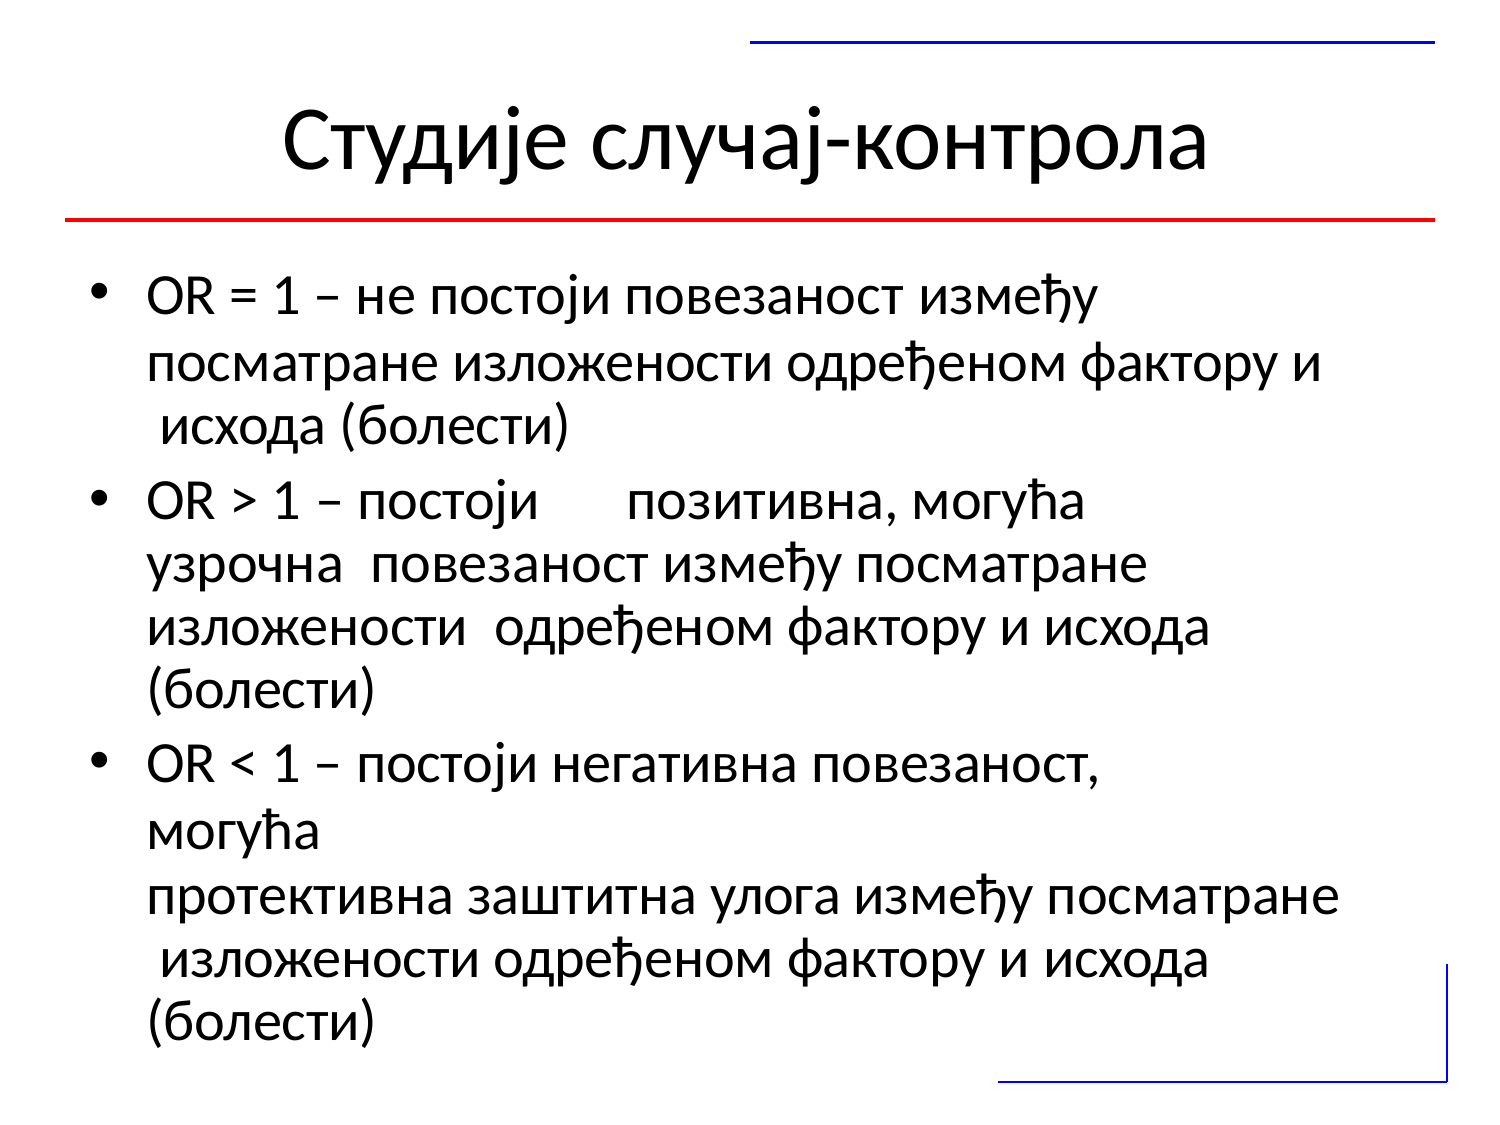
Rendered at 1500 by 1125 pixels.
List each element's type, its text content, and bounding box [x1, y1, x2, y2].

text_box OR = 1 – не постоји повезаност између посматране изложености одређеном фактору и исхода (болести) OR > 1 – постоји позитивна, могућа узрочна повезаност између посматране изложености одређеном фактору и исхода (болести) OR < 1 – постоји негативна повезаност, могућа протективна заштитна улога између посматране изложености одређеном фактору и исхода (болести) [87, 257, 1352, 1054]
title Студије случај-контрола [280, 75, 1220, 257]
